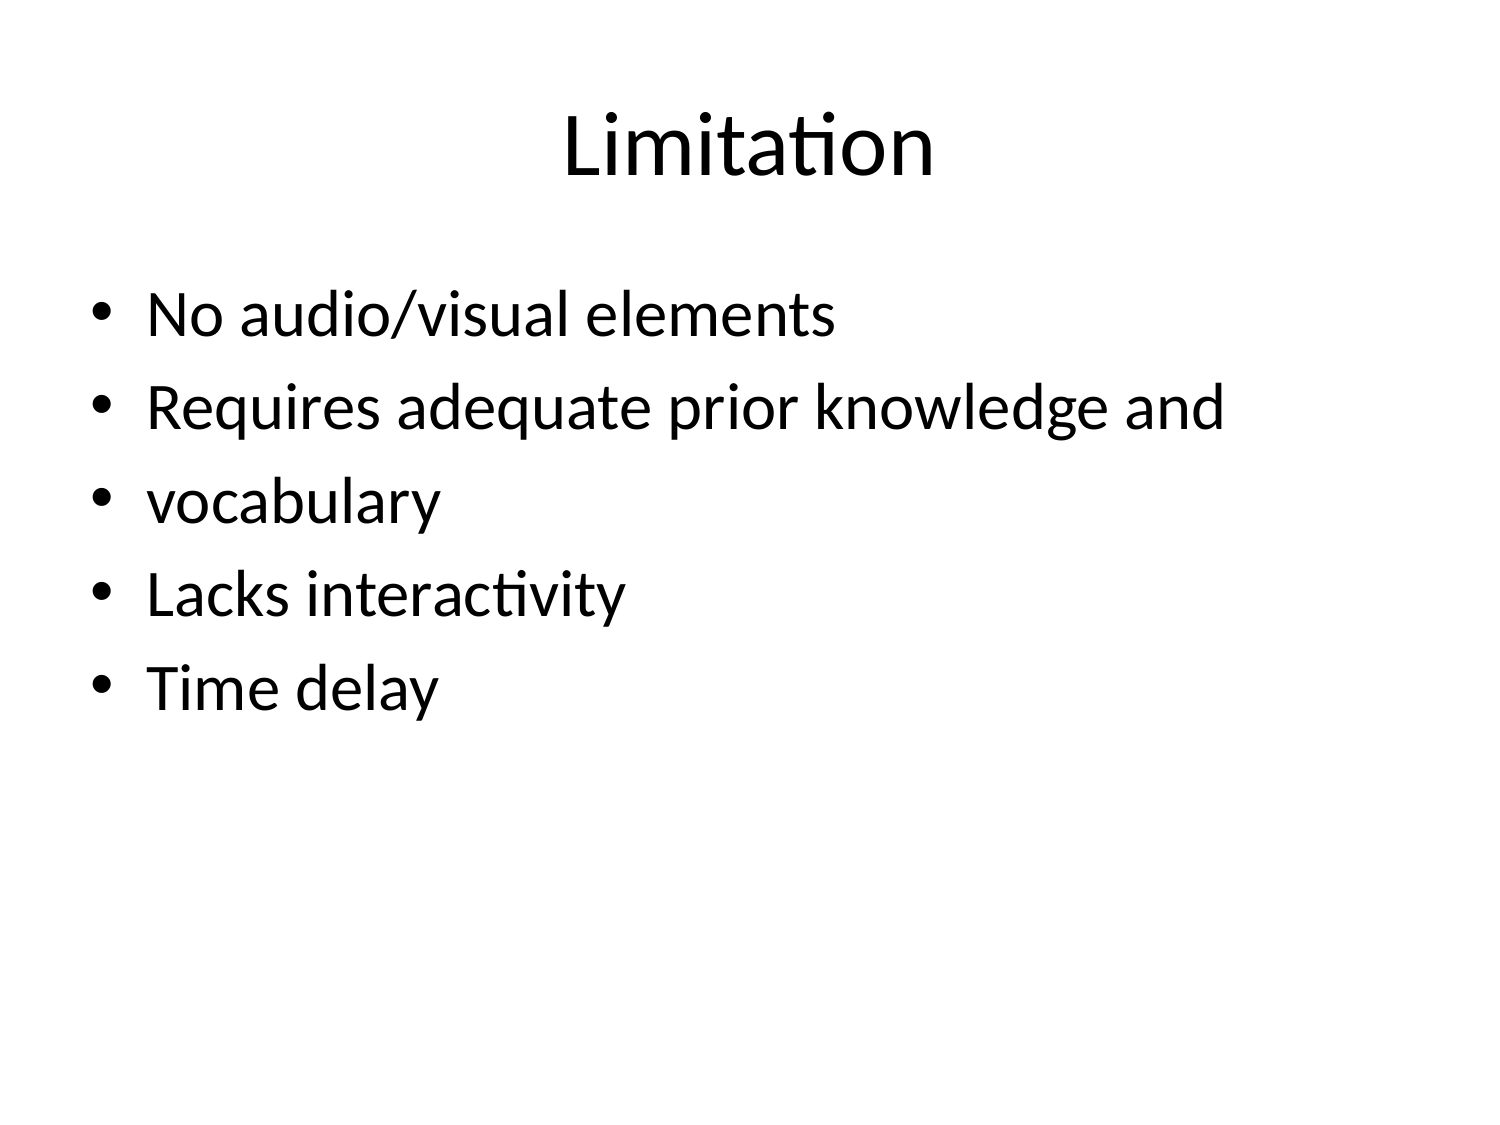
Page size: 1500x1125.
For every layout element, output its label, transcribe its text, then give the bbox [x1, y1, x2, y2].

list No audio/visual elements Requires adequate prior knowledge and vocabulary Lacks interactivity Time delay [75, 262, 1425, 1005]
title Limitation [75, 45, 1425, 233]
